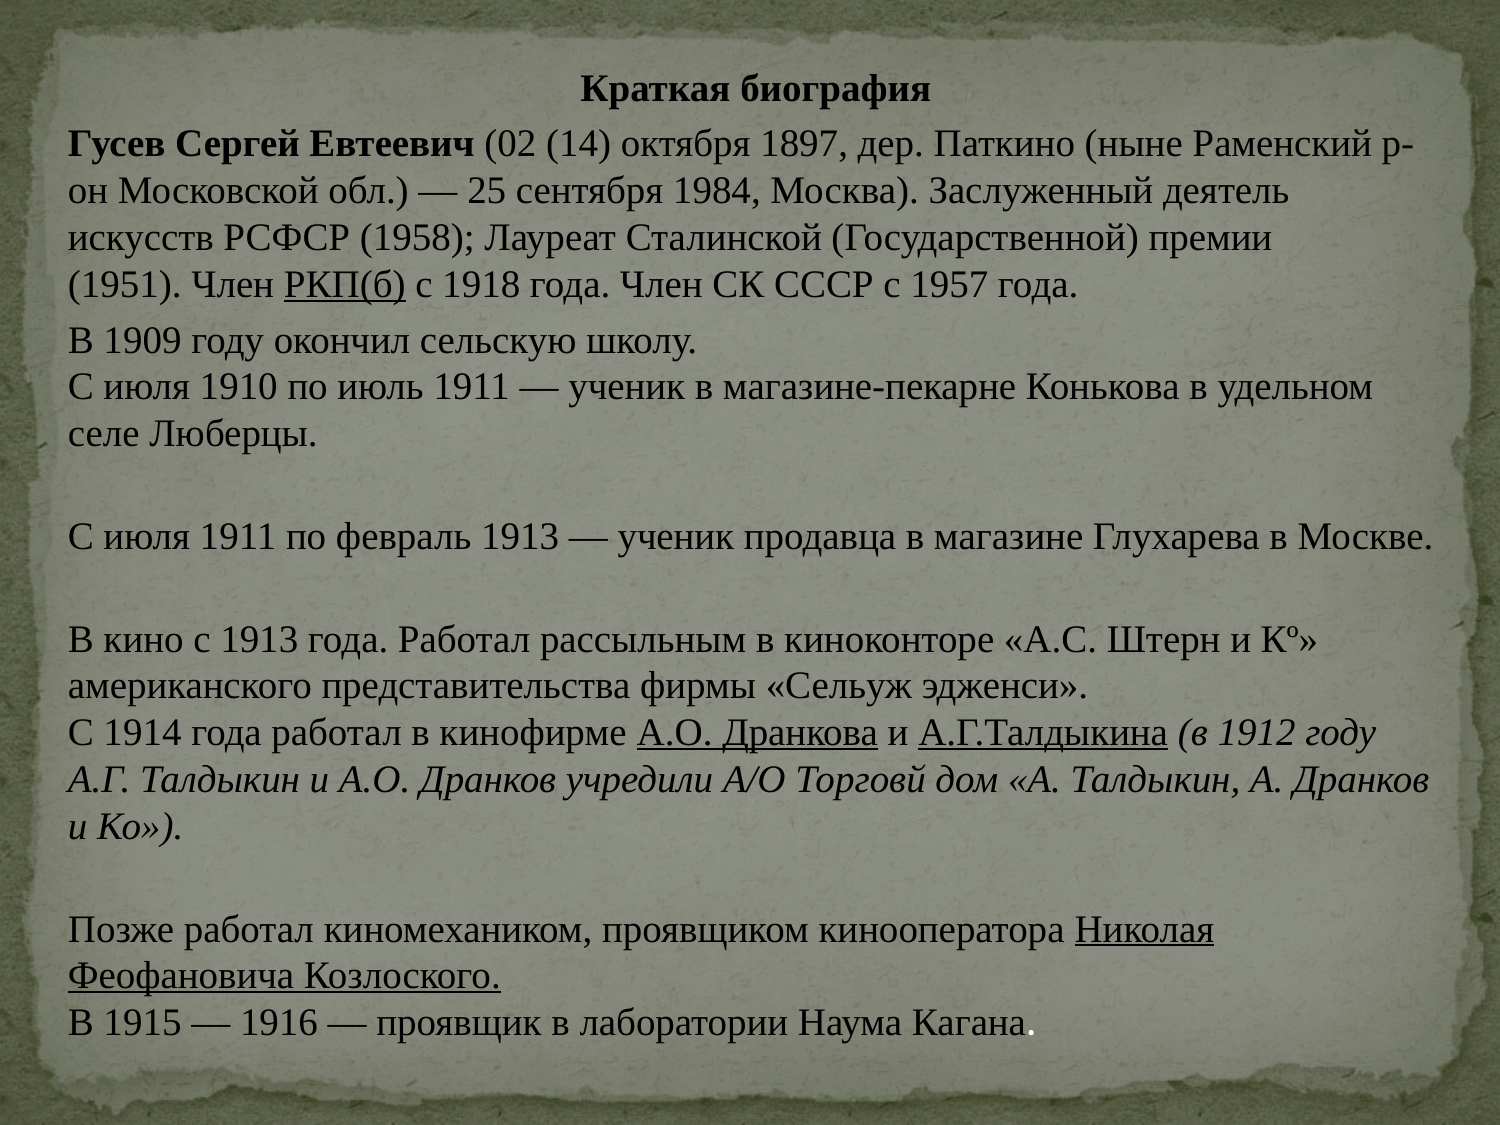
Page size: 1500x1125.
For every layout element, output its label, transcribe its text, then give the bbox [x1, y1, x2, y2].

list Краткая биография Гусев Сергей Евтеевич (02 (14) октября 1897, дер. Паткино (ныне Раменский р-он Московской обл.) — 25 сентября 1984, Москва). Заслуженный деятель искусств РСФСР (1958); Лауреат Сталинской (Государственной) премии (1951). Член РКП(б) с 1918 года. Член СК СССР с 1957 года. В 1909 году окончил сельскую школу. С июля 1910 по июль 1911 — ученик в магазине-пекарне Конькова в удельном селе Люберцы. С июля 1911 по февраль 1913 — ученик продавца в магазине Глухарева в Москве. В кино с 1913 года. Работал рассыльным в киноконторе «А.С. Штерн и Кº» американского представительства фирмы «Сельуж эдженси». С 1914 года работал в кинофирме А.О. Дранкова и А.Г.Талдыкина (в 1912 году А.Г. Талдыкин и А.О. Дранков учредили А/О Торговй дом «А. Талдыкин, А. Дранков и Ко»). Позже работал киномехаником, проявщиком кинооператора Николая Феофановича Козлоского. В 1915 — 1916 — проявщик в лаборатории Наума Кагана. [53, 54, 1459, 1106]
